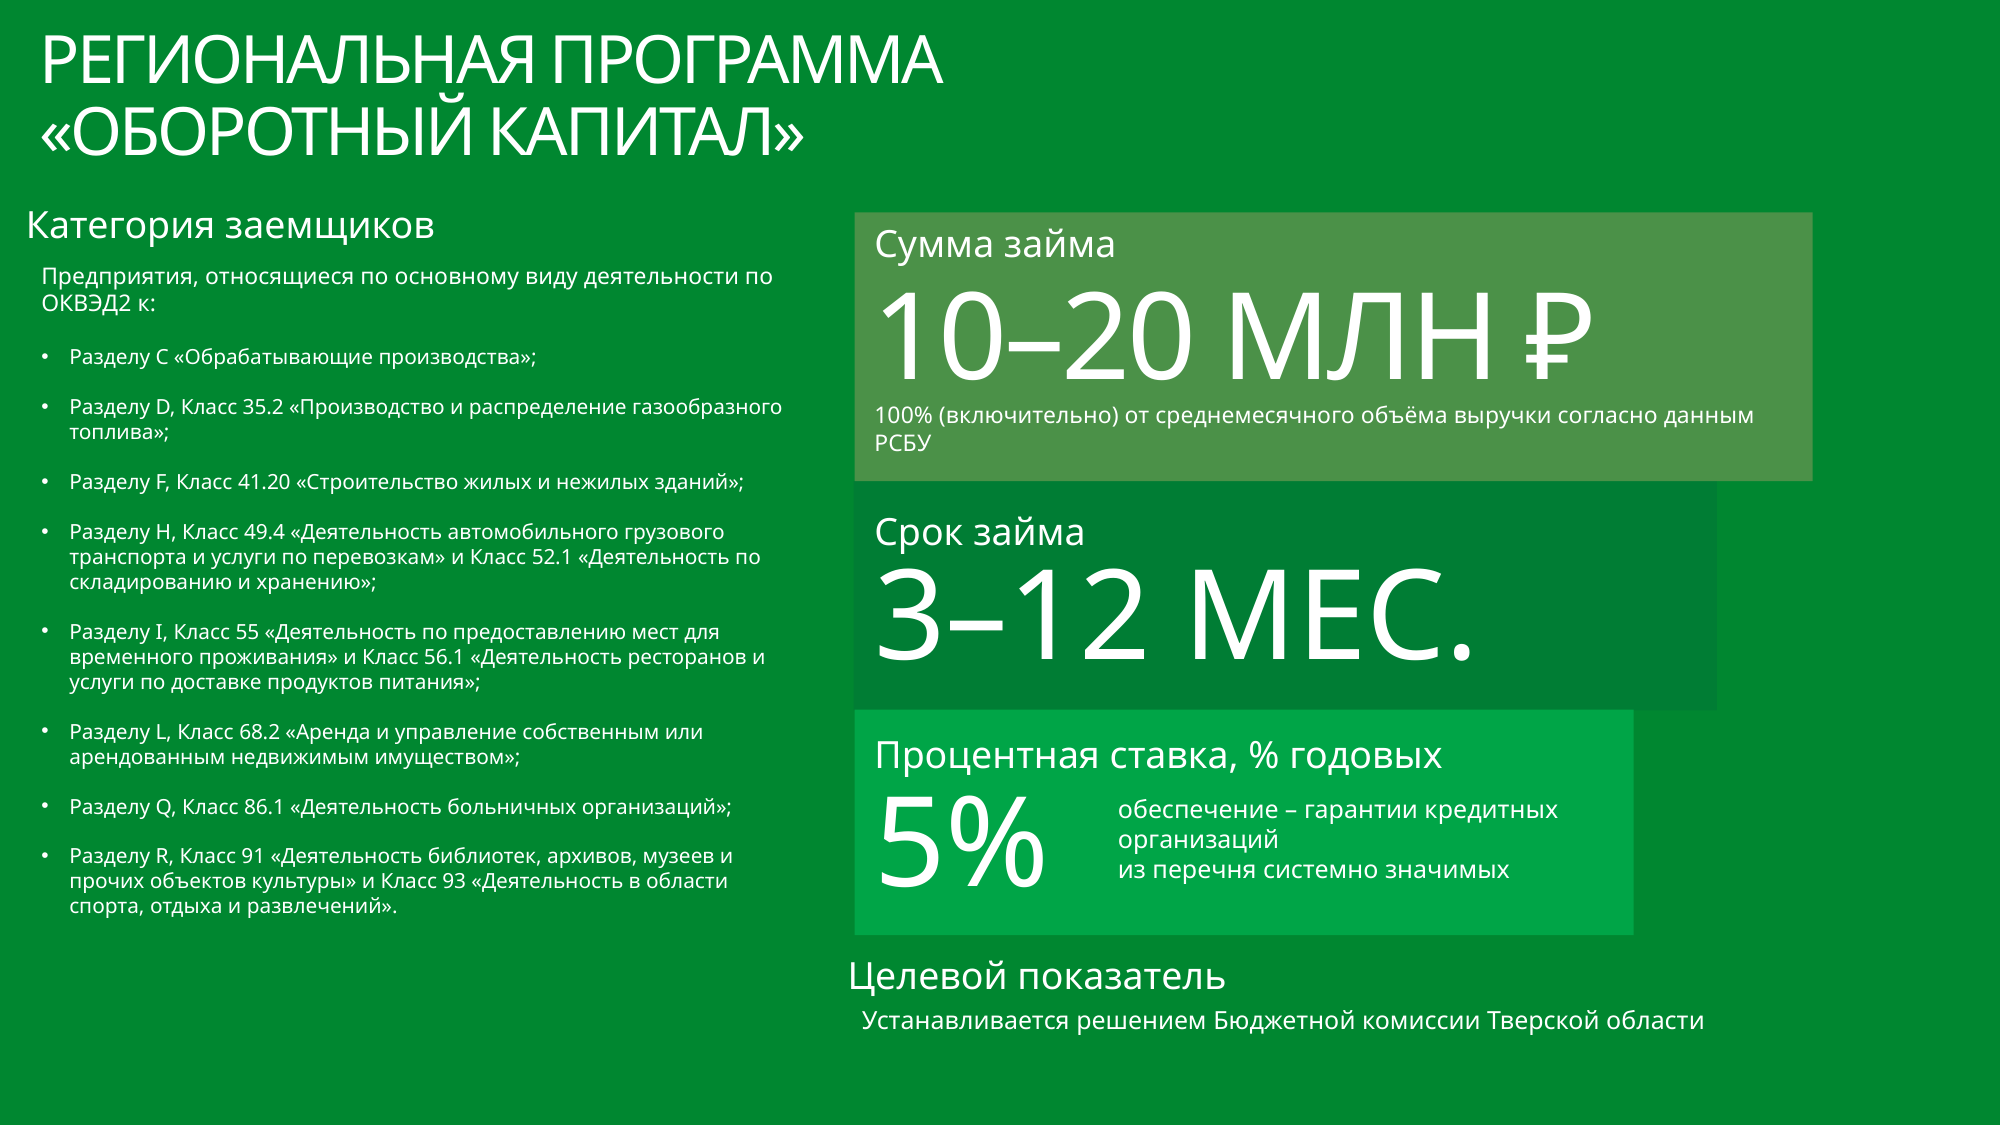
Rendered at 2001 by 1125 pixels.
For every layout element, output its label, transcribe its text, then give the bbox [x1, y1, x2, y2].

text_box 100% (включительно) от среднемесячного объёма выручки согласно данным РСБУ [859, 393, 1813, 464]
title РЕГИОНАЛЬНАЯ ПРОГРАММА «ОБОРОТНЫЙ КАПИТАЛ» [24, 0, 1969, 198]
text_box Устанавливается решением Бюджетной комиссии Тверской области [847, 997, 1955, 1042]
text_box Сумма займа [859, 212, 1203, 273]
text_box [854, 211, 1814, 482]
text_box Категория заемщиков [11, 193, 460, 253]
text_box 5% [859, 753, 1113, 919]
text_box [852, 480, 1718, 711]
text_box Процентная ставка, % годовых [859, 723, 1595, 784]
text_box Целевой показатель [832, 944, 1242, 1005]
text_box обеспечение – гарантии кредитных организаций из перечня системно значимых [1103, 786, 1631, 891]
text_box Предприятия, относящиеся по основному виду деятельности по ОКВЭД2 к: Разделу С «Обрабатывающие производства»; Разделу D, Класс 35.2 «Производство и распределение газообразного топлива»; Разделу F, Класс 41.20 «Строительство жилых и нежилых зданий»; Разделу H, Класс 49.4 «Деятельность автомобильного грузового транспорта и услуги по перевозкам» и Класс 52.1 «Деятельность по складированию и хранению»; Разделу I, Класс 55 «Деятельность по предоставлению мест для временного проживания» и Класс 56.1 «Деятельность ресторанов и услуги по доставке продуктов питания»; Разделу L, Класс 68.2 «Аренда и управление собственным или арендованным недвижимым имуществом»; Разделу Q, Класс 86.1 «Деятельность больничных организаций»; Разделу R, Класс 91 «Деятельность библиотек, архивов, музеев и прочих объектов культуры» и Класс 93 «Деятельность в области спорта, отдыха и развлечений». [26, 253, 821, 926]
text_box 10–20 МЛН ₽ [857, 251, 1798, 412]
text_box 3–12 МЕС. [859, 527, 1646, 693]
text_box [854, 709, 1635, 936]
text_box Срок займа [859, 500, 1159, 527]
